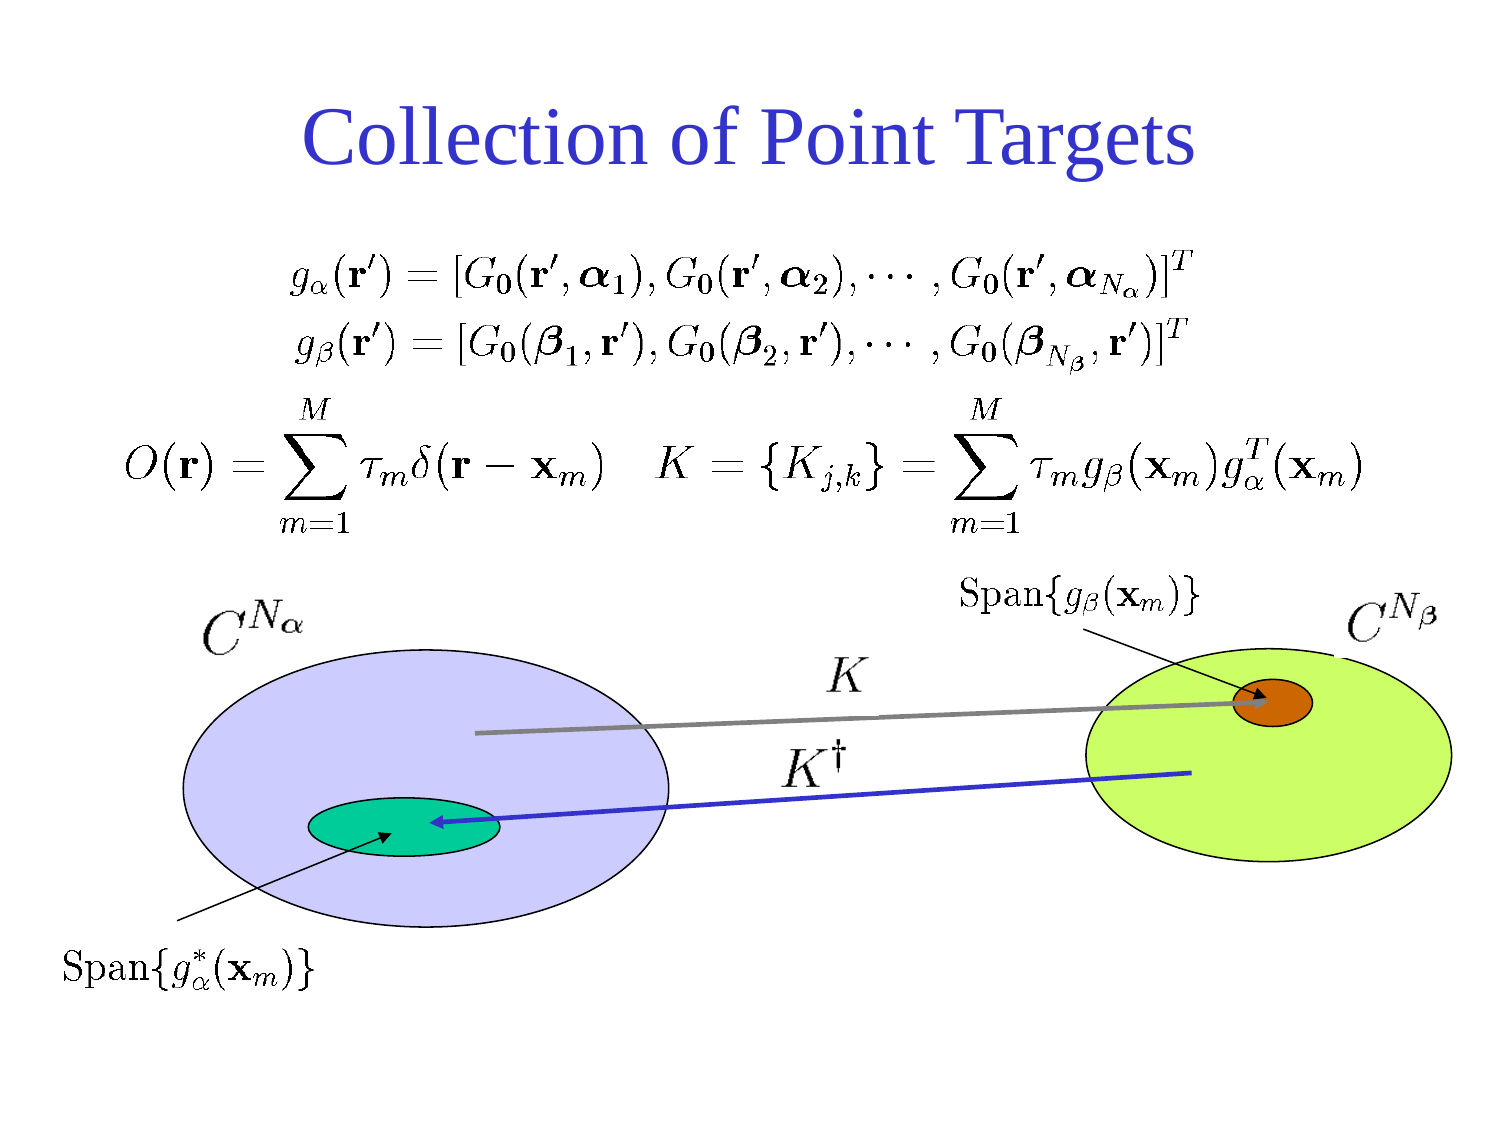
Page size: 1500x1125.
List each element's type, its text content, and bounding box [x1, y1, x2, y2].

title Collection of Point Targets [112, 37, 1388, 226]
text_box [51, 556, 1452, 1014]
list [93, 380, 1391, 555]
picture [260, 223, 1223, 380]
